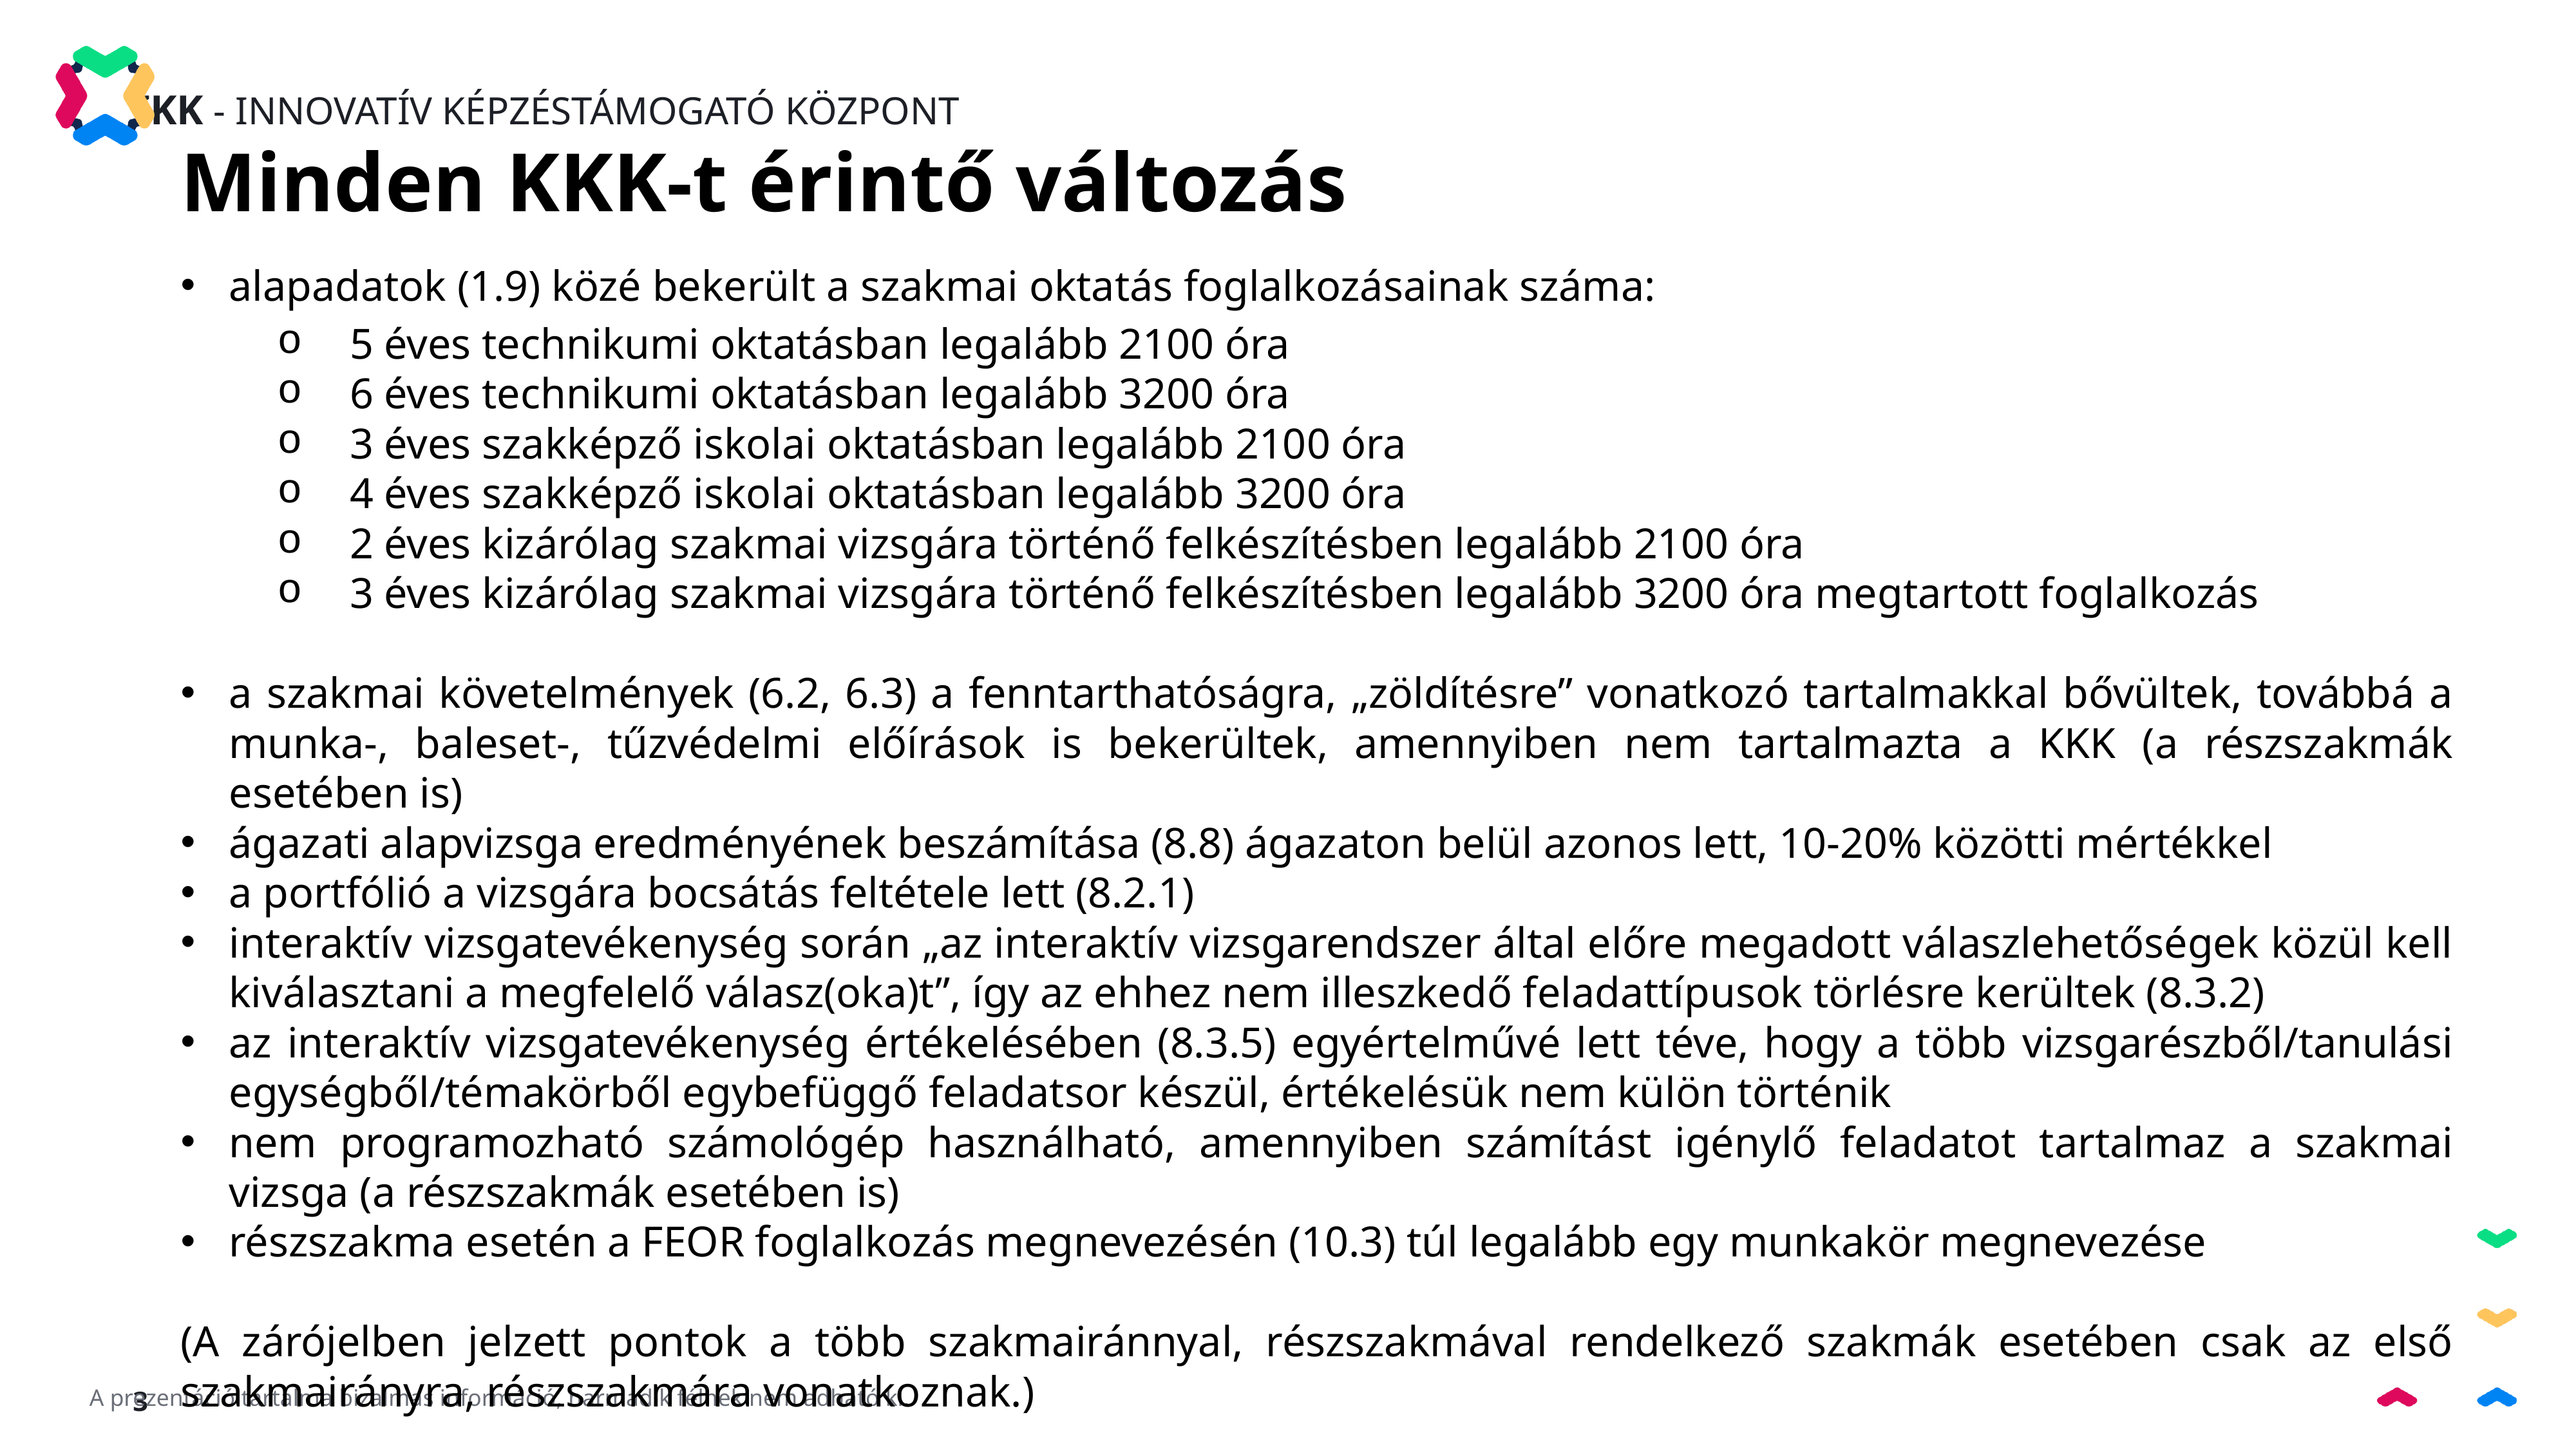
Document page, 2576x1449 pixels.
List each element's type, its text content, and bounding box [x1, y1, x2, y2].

list alapadatok (1.9) közé bekerült a szakmai oktatás foglalkozásainak száma: 5 éves technikumi oktatásban legalább 2100 óra 6 éves technikumi oktatásban legalább 3200 óra 3 éves szakképző iskolai oktatásban legalább 2100 óra 4 éves szakképző iskolai oktatásban legalább 3200 óra 2 éves kizárólag szakmai vizsgára történő felkészítésben legalább 2100 óra 3 éves kizárólag szakmai vizsgára történő felkészítésben legalább 3200 óra megtartott foglalkozás a szakmai követelmények (6.2, 6.3) a fenntarthatóságra, „zöldítésre” vonatkozó tartalmakkal bővültek, továbbá a munka-, baleset-, tűzvédelmi előírások is bekerültek, amennyiben nem tartalmazta a KKK (a részszakmák esetében is) ágazati alapvizsga eredményének beszámítása (8.8) ágazaton belül azonos lett, 10-20% közötti mértékkel a portfólió a vizsgára bocsátás feltétele lett (8.2.1) interaktív vizsgatevékenység során „az interaktív vizsgarendszer által előre megadott válaszlehetőségek közül kell kiválasztani a megfelelő válasz(oka)t”, így az ehhez nem illeszkedő feladattípusok törlésre kerültek (8.3.2) az interaktív vizsgatevékenység értékelésében (8.3.5) egyértelművé lett téve, hogy a több vizsgarészből/tanulási egységből/témakörből egybefüggő feladatsor készül, értékelésük nem külön történik nem programozható számológép használható, amennyiben számítást igénylő feladatot tartalmaz a szakmai vizsga (a részszakmák esetében is) részszakma esetén a FEOR foglalkozás megnevezésén (10.3) túl legalább egy munkakör megnevezése (A zárójelben jelzett pontok a több szakmairánnyal, részszakmával rendelkező szakmák esetében csak az első szakmairányra, részszakmára vonatkoznak.) [180, 259, 2455, 1344]
list Minden KKK-t érintő változás [180, 131, 2504, 204]
picture [2377, 1229, 2517, 1406]
picture [55, 46, 155, 146]
